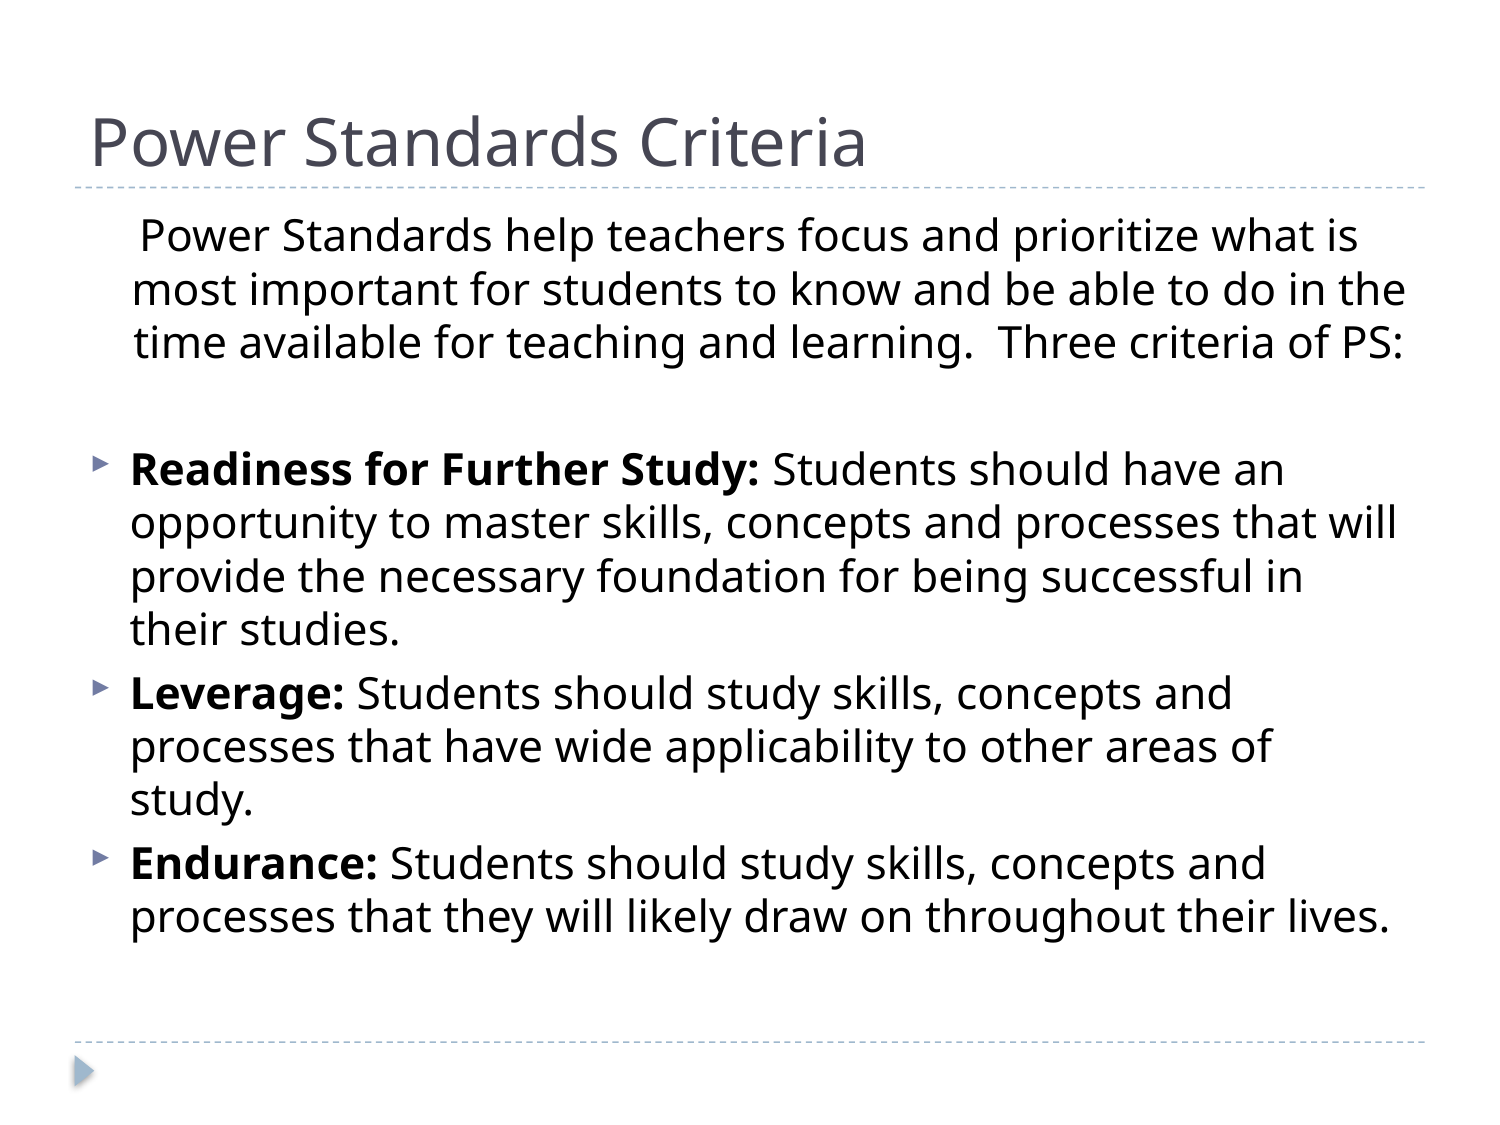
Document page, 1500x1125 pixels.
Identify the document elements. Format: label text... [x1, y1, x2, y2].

list Power Standards help teachers focus and prioritize what is most important for students to know and be able to do in the time available for teaching and learning. Three criteria of PS: Readiness for Further Study: Students should have an opportunity to master skills, concepts and processes that will provide the necessary foundation for being successful in their studies. Leverage: Students should study skills, concepts and processes that have wide applicability to other areas of study. Endurance: Students should study skills, concepts and processes that they will likely draw on throughout their lives. [75, 200, 1425, 1010]
title Power Standards Criteria [75, 24, 1425, 188]
